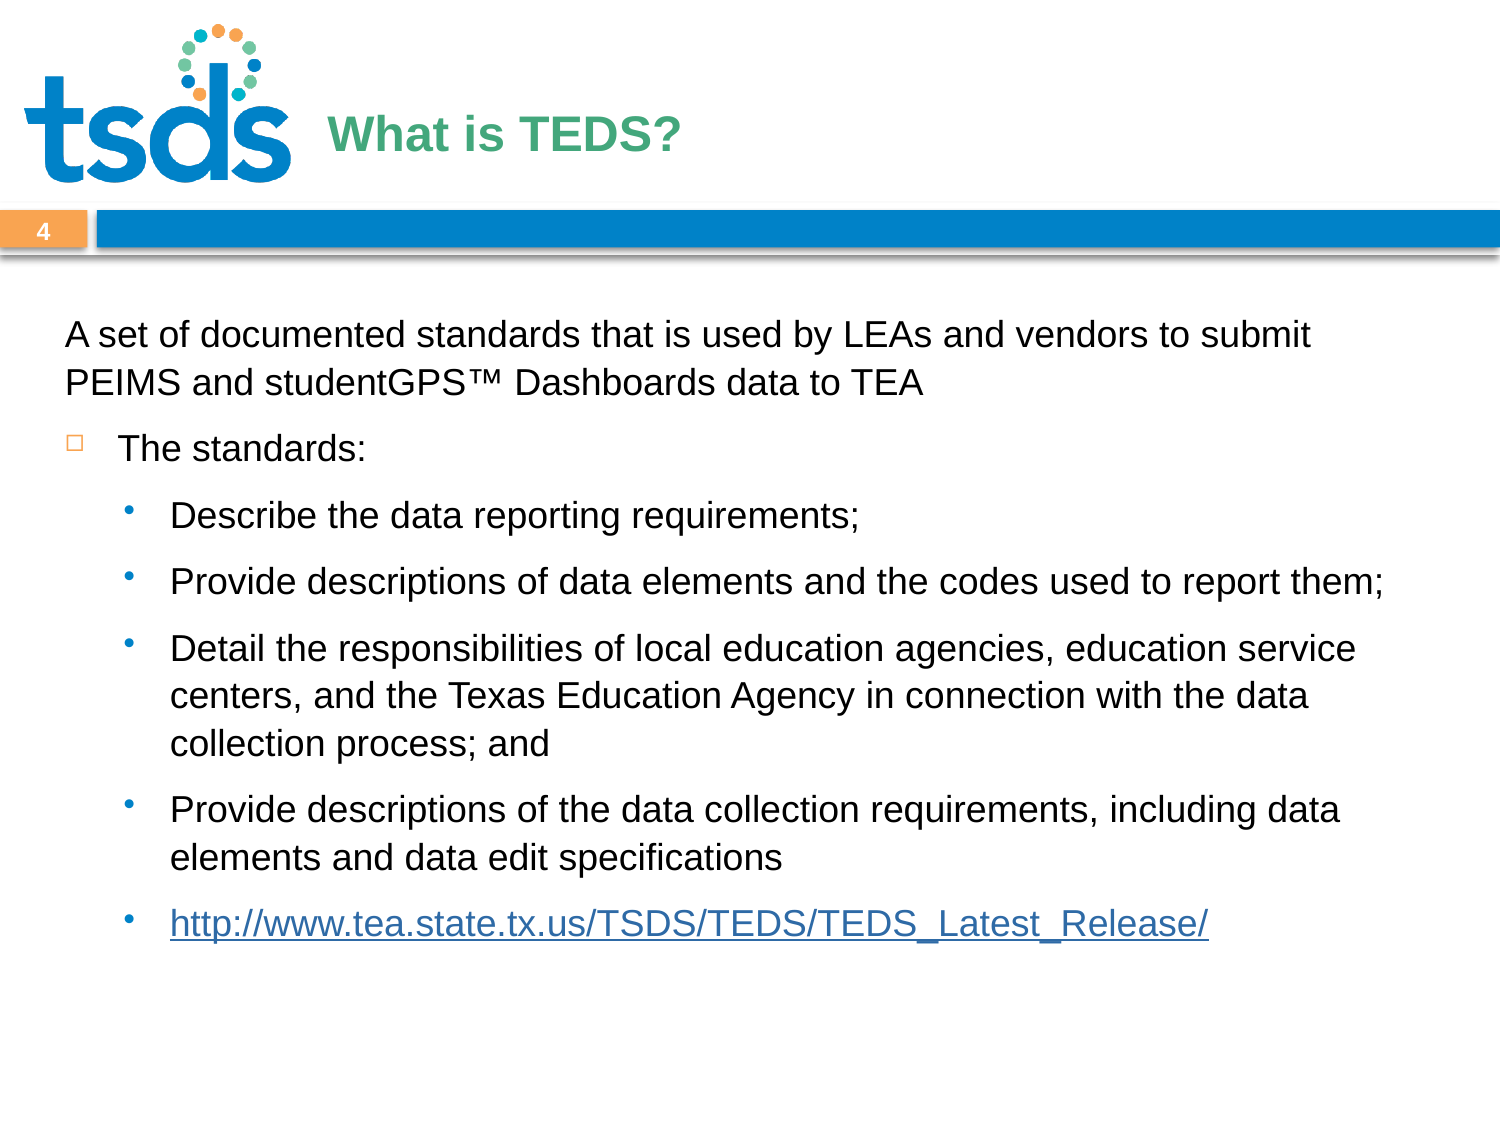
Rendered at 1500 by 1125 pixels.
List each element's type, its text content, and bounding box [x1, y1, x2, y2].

title What is TEDS? [312, 63, 1488, 201]
slide_number 3 [0, 210, 88, 251]
list A set of documented standards that is used by LEAs and vendors to submit PEIMS and studentGPS™ Dashboards data to TEA The standards: Describe the data reporting requirements; Provide descriptions of data elements and the codes used to report them; Detail the responsibilities of local education agencies, education service centers, and the Texas Education Agency in connection with the data collection process; and Provide descriptions of the data collection requirements, including data elements and data edit specifications http://www.tea.state.tx.us/TSDS/TEDS/TEDS_Latest_Release/ [50, 299, 1438, 1025]
picture [24, 24, 291, 191]
